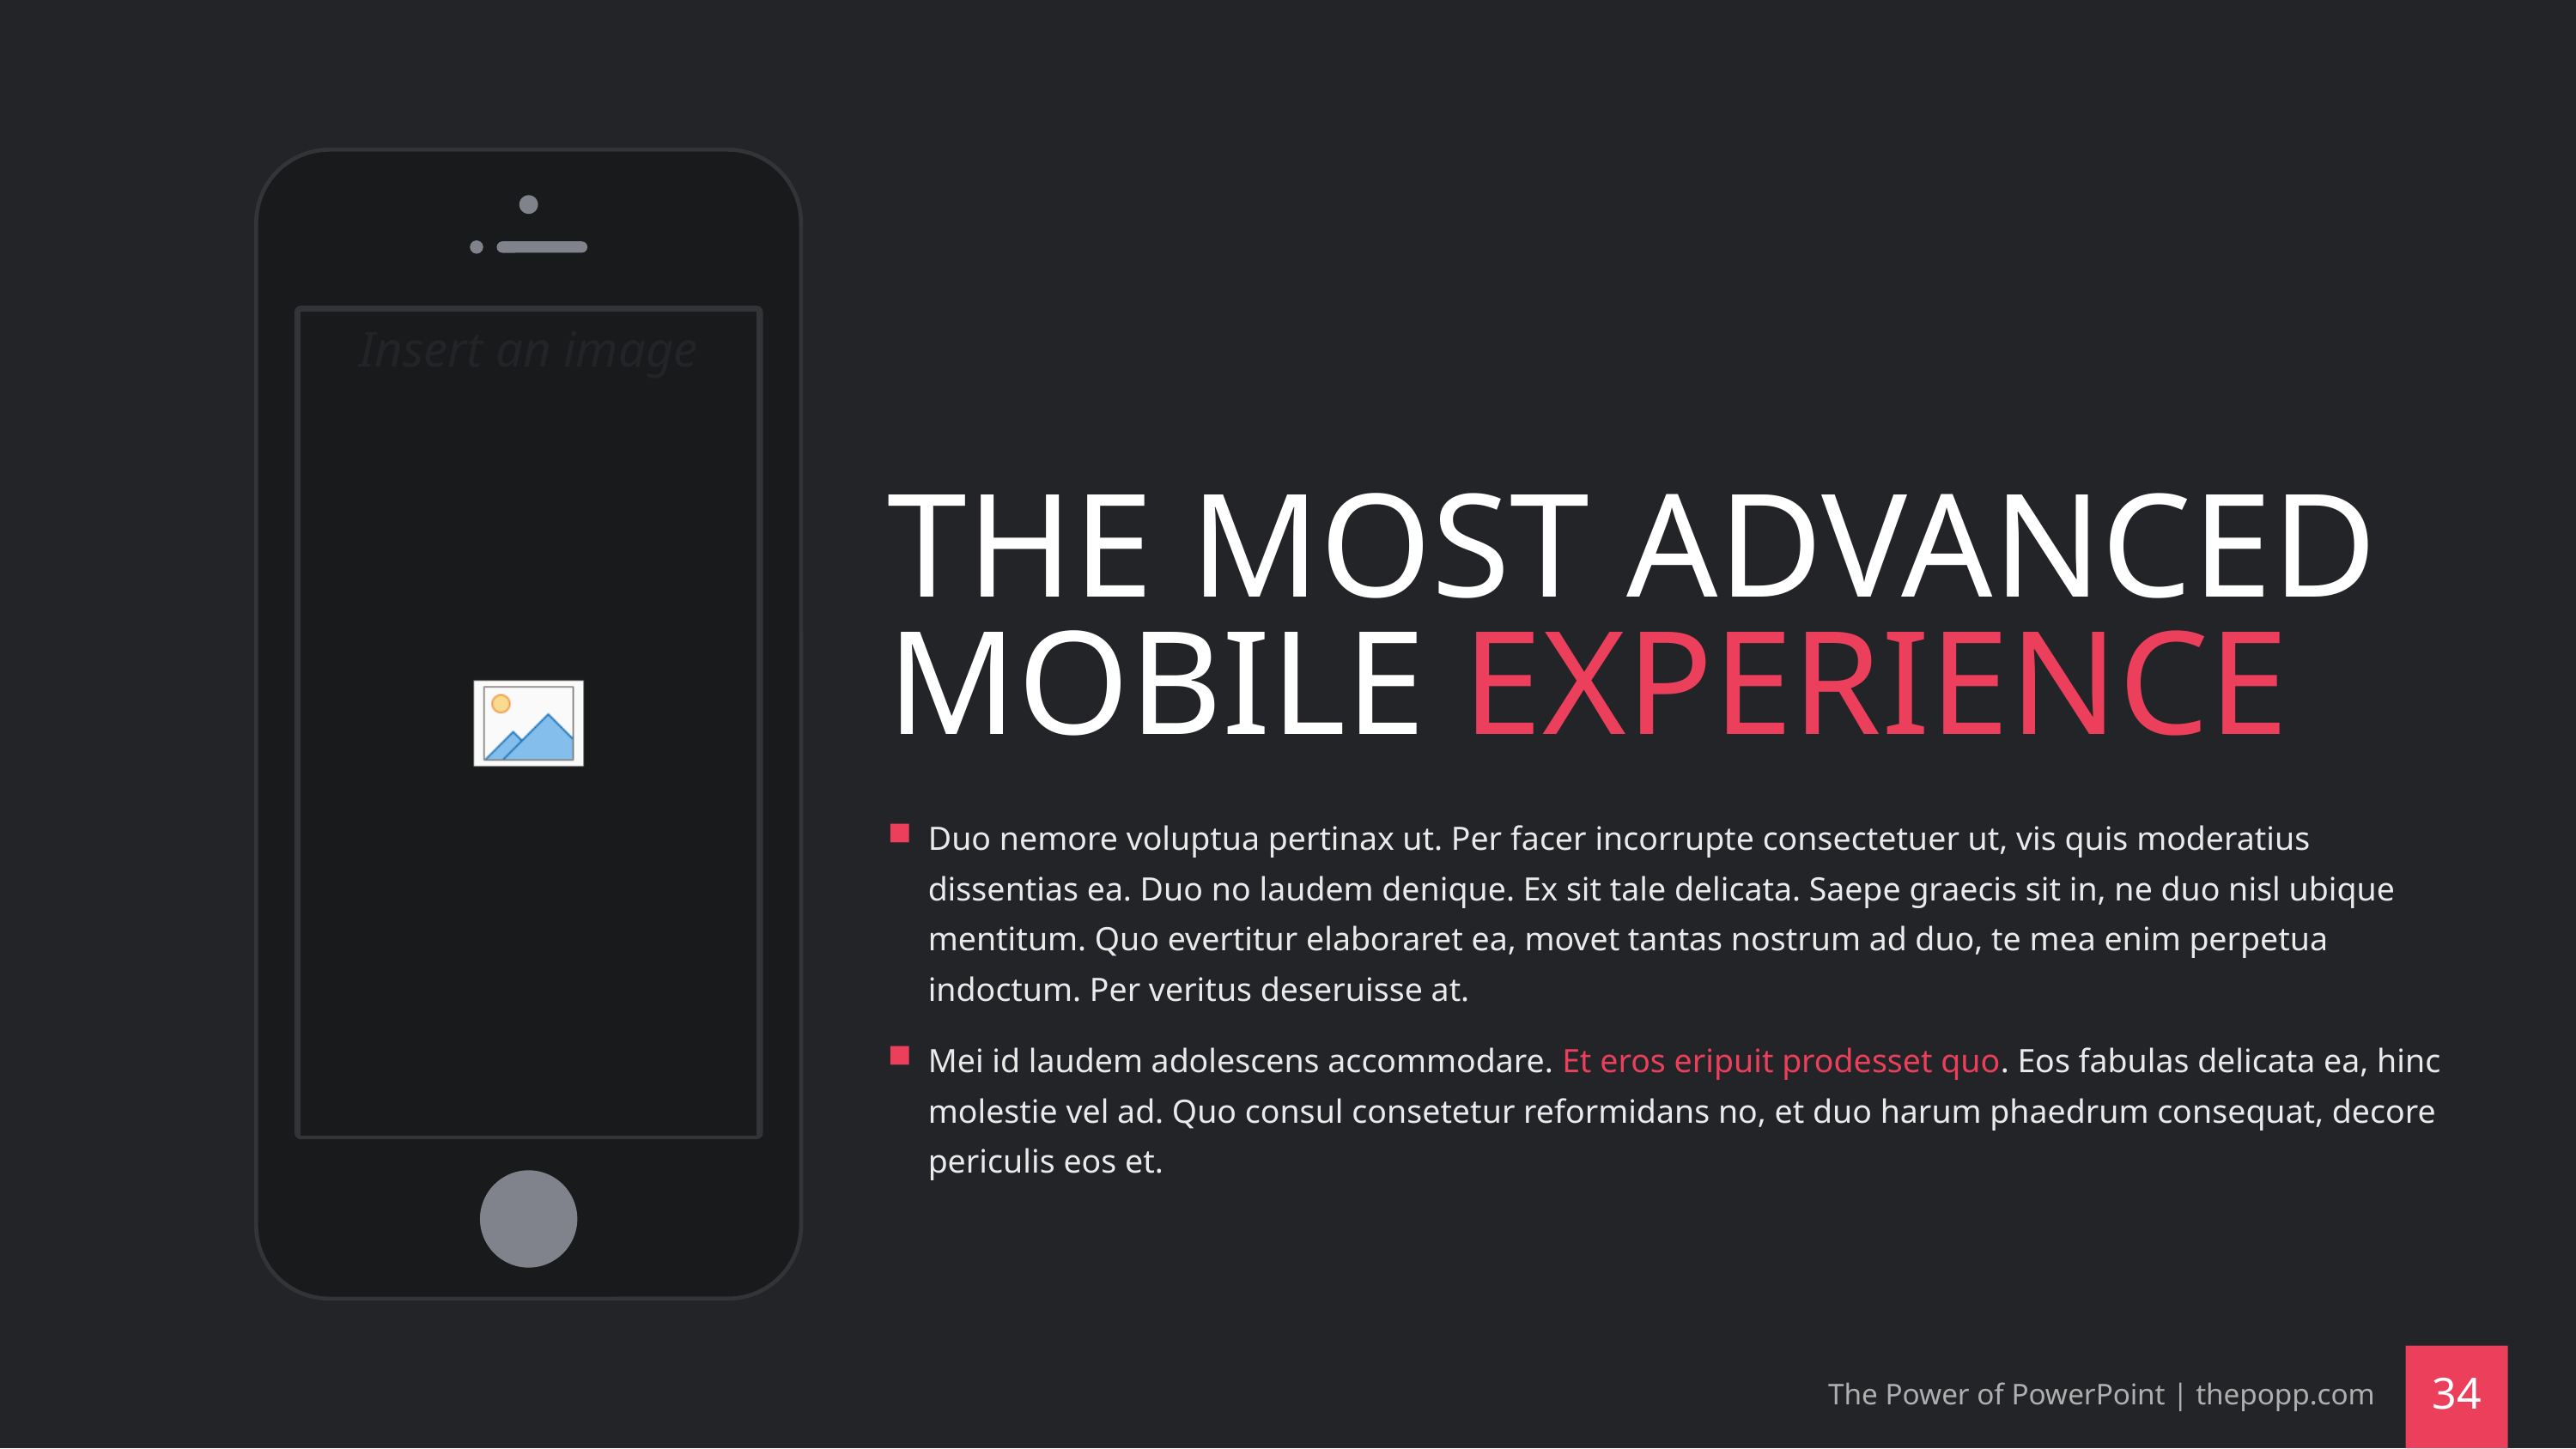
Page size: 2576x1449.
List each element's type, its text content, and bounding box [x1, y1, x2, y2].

picture [301, 312, 757, 1137]
slide_number 34 [2404, 1356, 2509, 1434]
title THE MOST ADVANCED MOBILE EXPERIENCE [874, 252, 2462, 769]
footer The Power of PowerPoint | thepopp.com [1519, 1356, 2389, 1434]
list Duo nemore voluptua pertinax ut. Per facer incorrupte consectetuer ut, vis quis moderatius dissentias ea. Duo no laudem denique. Ex sit tale delicata. Saepe graecis sit in, ne duo nisl ubique mentitum. Quo evertitur elaboraret ea, movet tantas nostrum ad duo, te mea enim perpetua indoctum. Per veritus deseruisse at. Mei id laudem adolescens accommodare. Et eros eripuit prodesset quo. Eos fabulas delicata ea, hinc molestie vel ad. Quo consul consetetur reformidans no, et duo harum phaedrum consequat, decore periculis eos et. [874, 800, 2462, 1268]
